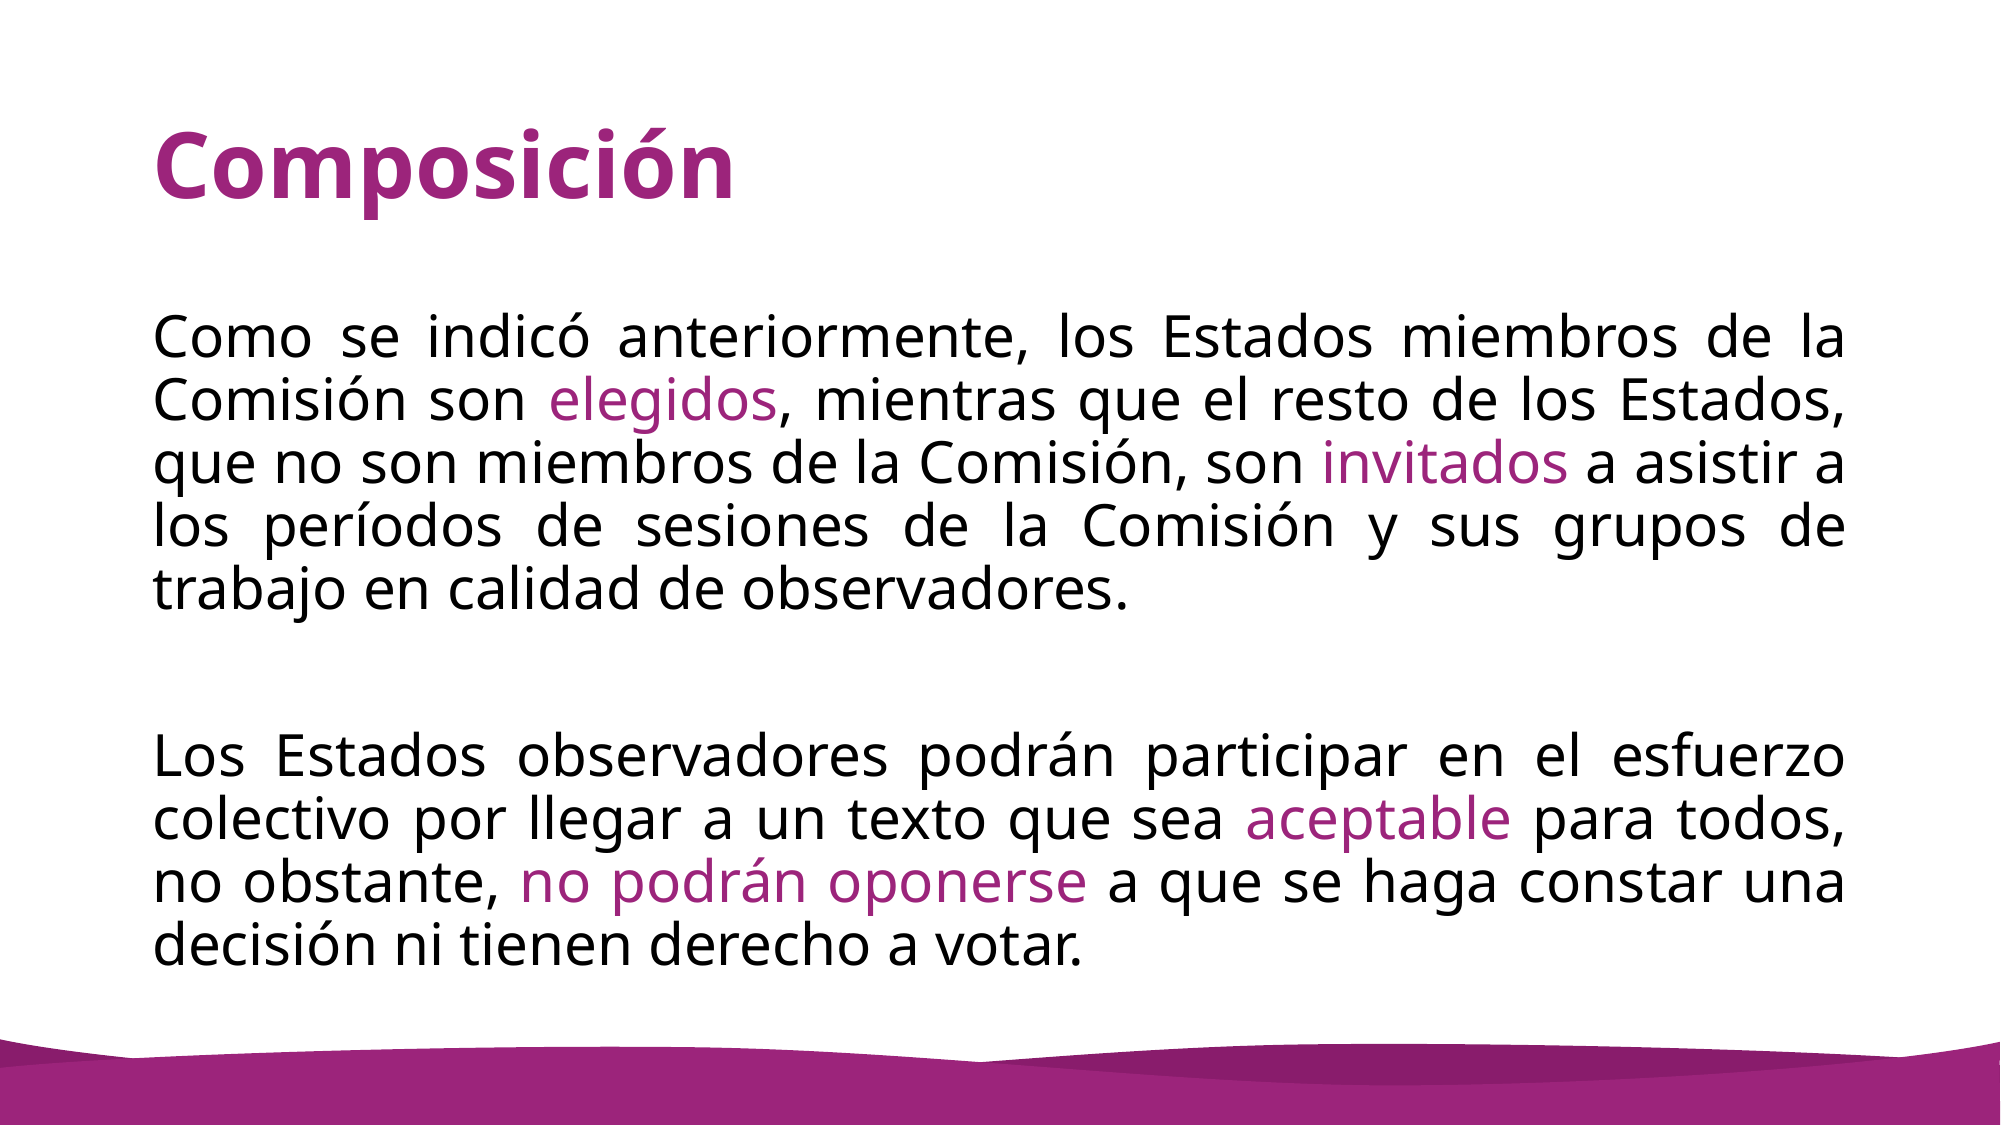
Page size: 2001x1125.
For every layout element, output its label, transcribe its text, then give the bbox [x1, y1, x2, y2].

list Como se indicó anteriormente, los Estados miembros de la Comisión son elegidos, mientras que el resto de los Estados, que no son miembros de la Comisión, son invitados a asistir a los períodos de sesiones de la Comisión y sus grupos de trabajo en calidad de observadores. Los Estados observadores podrán participar en el esfuerzo colectivo por llegar a un texto que sea aceptable para todos, no obstante, no podrán oponerse a que se haga constar una decisión ni tienen derecho a votar. [137, 299, 1863, 1014]
title Composición [137, 59, 1863, 278]
